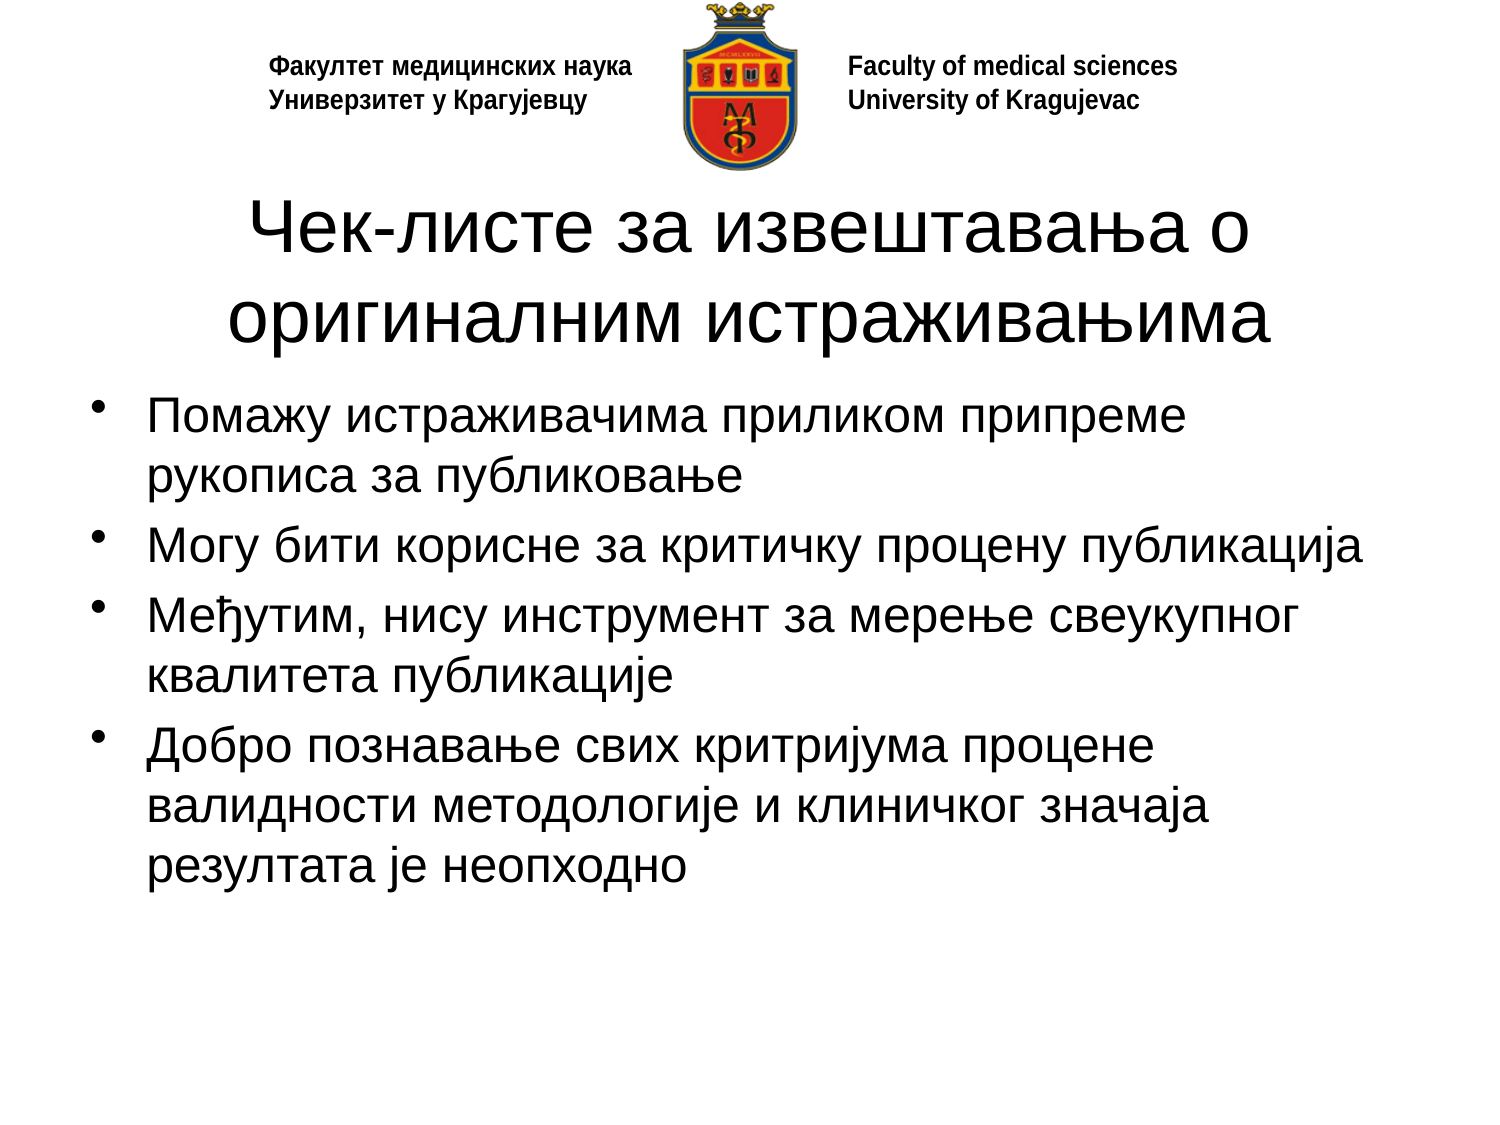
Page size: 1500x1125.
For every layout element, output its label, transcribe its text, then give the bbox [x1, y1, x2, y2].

title Чек-листе за извештавања о оригиналним истраживањима [74, 173, 1426, 362]
list Помажу истраживачима приликом припреме рукописа за публиковање Могу бити корисне за критичку процену публикација Међутим, нису инструмент за мерење свеукупног квалитета публикације Добро познавање свих критријума процене валидности методологије и клиничког значаја резултата је неопходно [74, 374, 1426, 1118]
